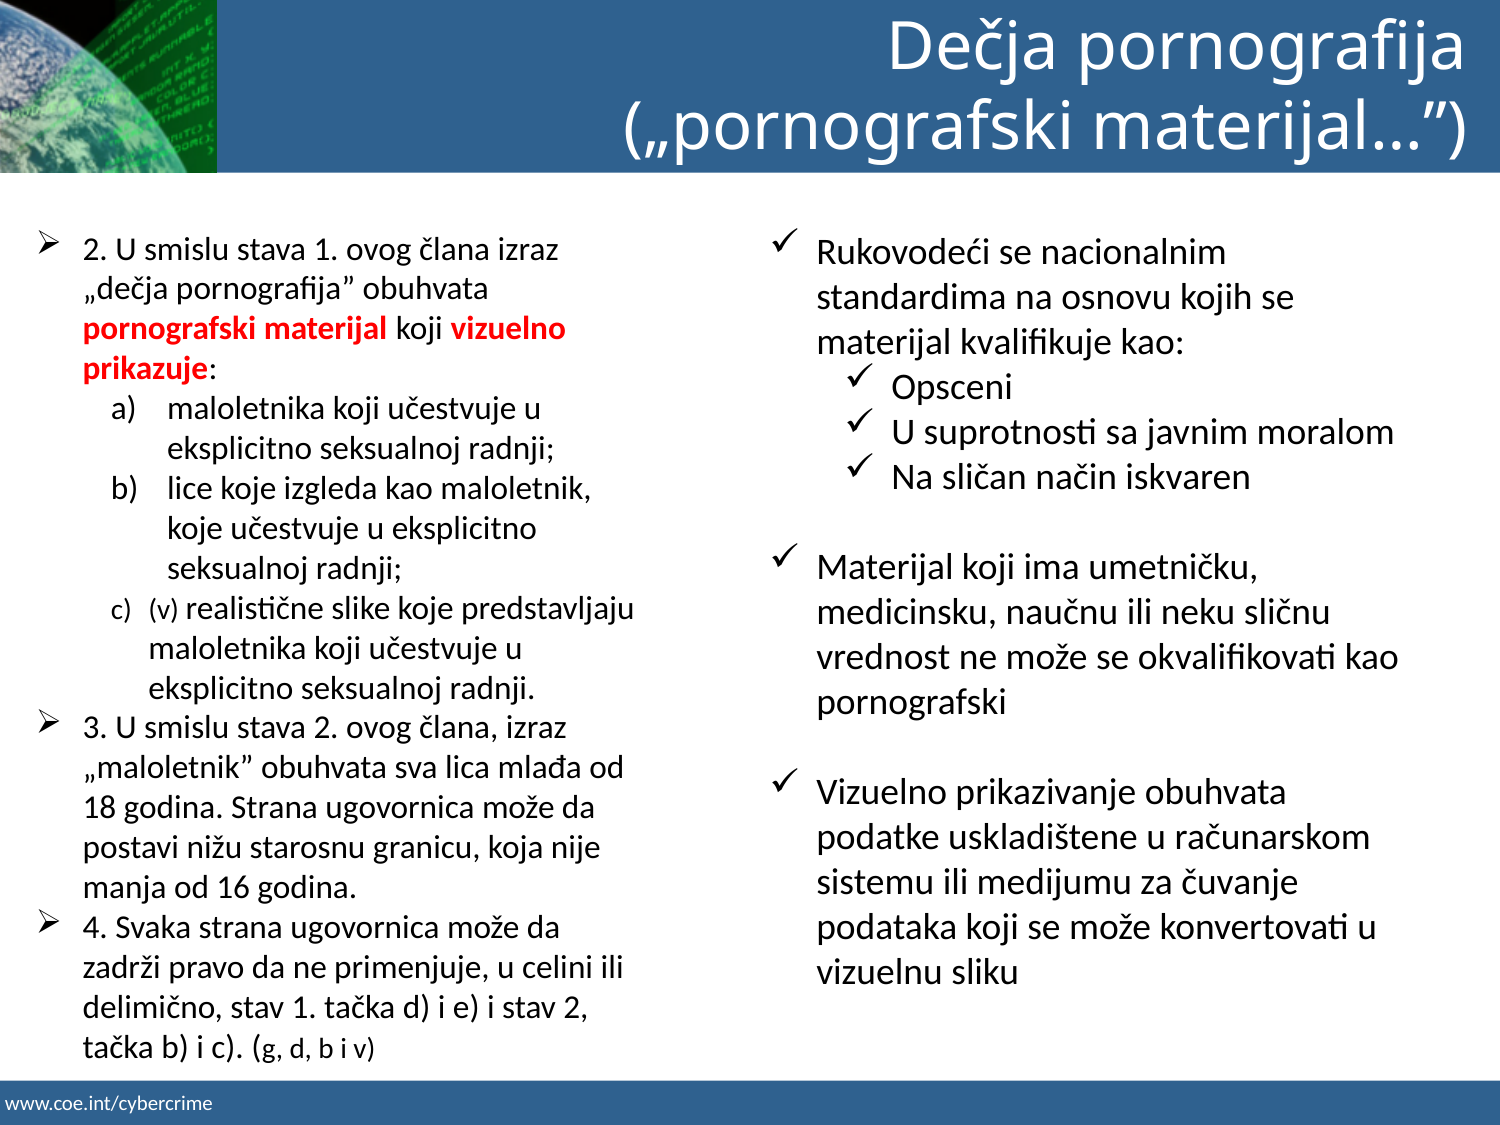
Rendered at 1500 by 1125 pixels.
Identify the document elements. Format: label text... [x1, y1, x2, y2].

text_box 2. U smislu stava 1. ovog člana izraz „dečja pornografija” obuhvata pornografski materijal koji vizuelno prikazuje: maloletnika koji učestvuje u eksplicitno seksualnoj radnji; lice koje izgleda kao maloletnik, koje učestvuje u eksplicitno seksualnoj radnji; (v) realistične slike koje predstavljaju maloletnika koji učestvuje u eksplicitno seksualnoj radnji. 3. U smislu stava 2. ovog člana, izraz „maloletnik” obuhvata sva lica mlađa od 18 godina. Strana ugovornica može da postavi nižu starosnu granicu, koja nije manja od 16 godina. 4. Svaka strana ugovornica može da zadrži pravo da ne primenjuje, u celini ili delimično, stav 1. tačka d) i e) i stav 2, tačka b) i c). (g, d, b i v) [21, 219, 660, 1073]
text_box Dečja pornografija („pornografski materijal…”) [230, 0, 1483, 171]
text_box Rukovodeći se nacionalnim standardima na osnovu kojih se materijal kvalifikuje kao: Opsceni U suprotnosti sa javnim moralom Na sličan način iskvaren Materijal koji ima umetničku, medicinsku, naučnu ili neku sličnu vrednost ne može se okvalifikovati kao pornografski Vizuelno prikazivanje obuhvata podatke uskladištene u računarskom sistemu ili medijumu za čuvanje podataka koji se može konvertovati u vizuelnu sliku [754, 219, 1430, 999]
picture [0, 0, 217, 173]
